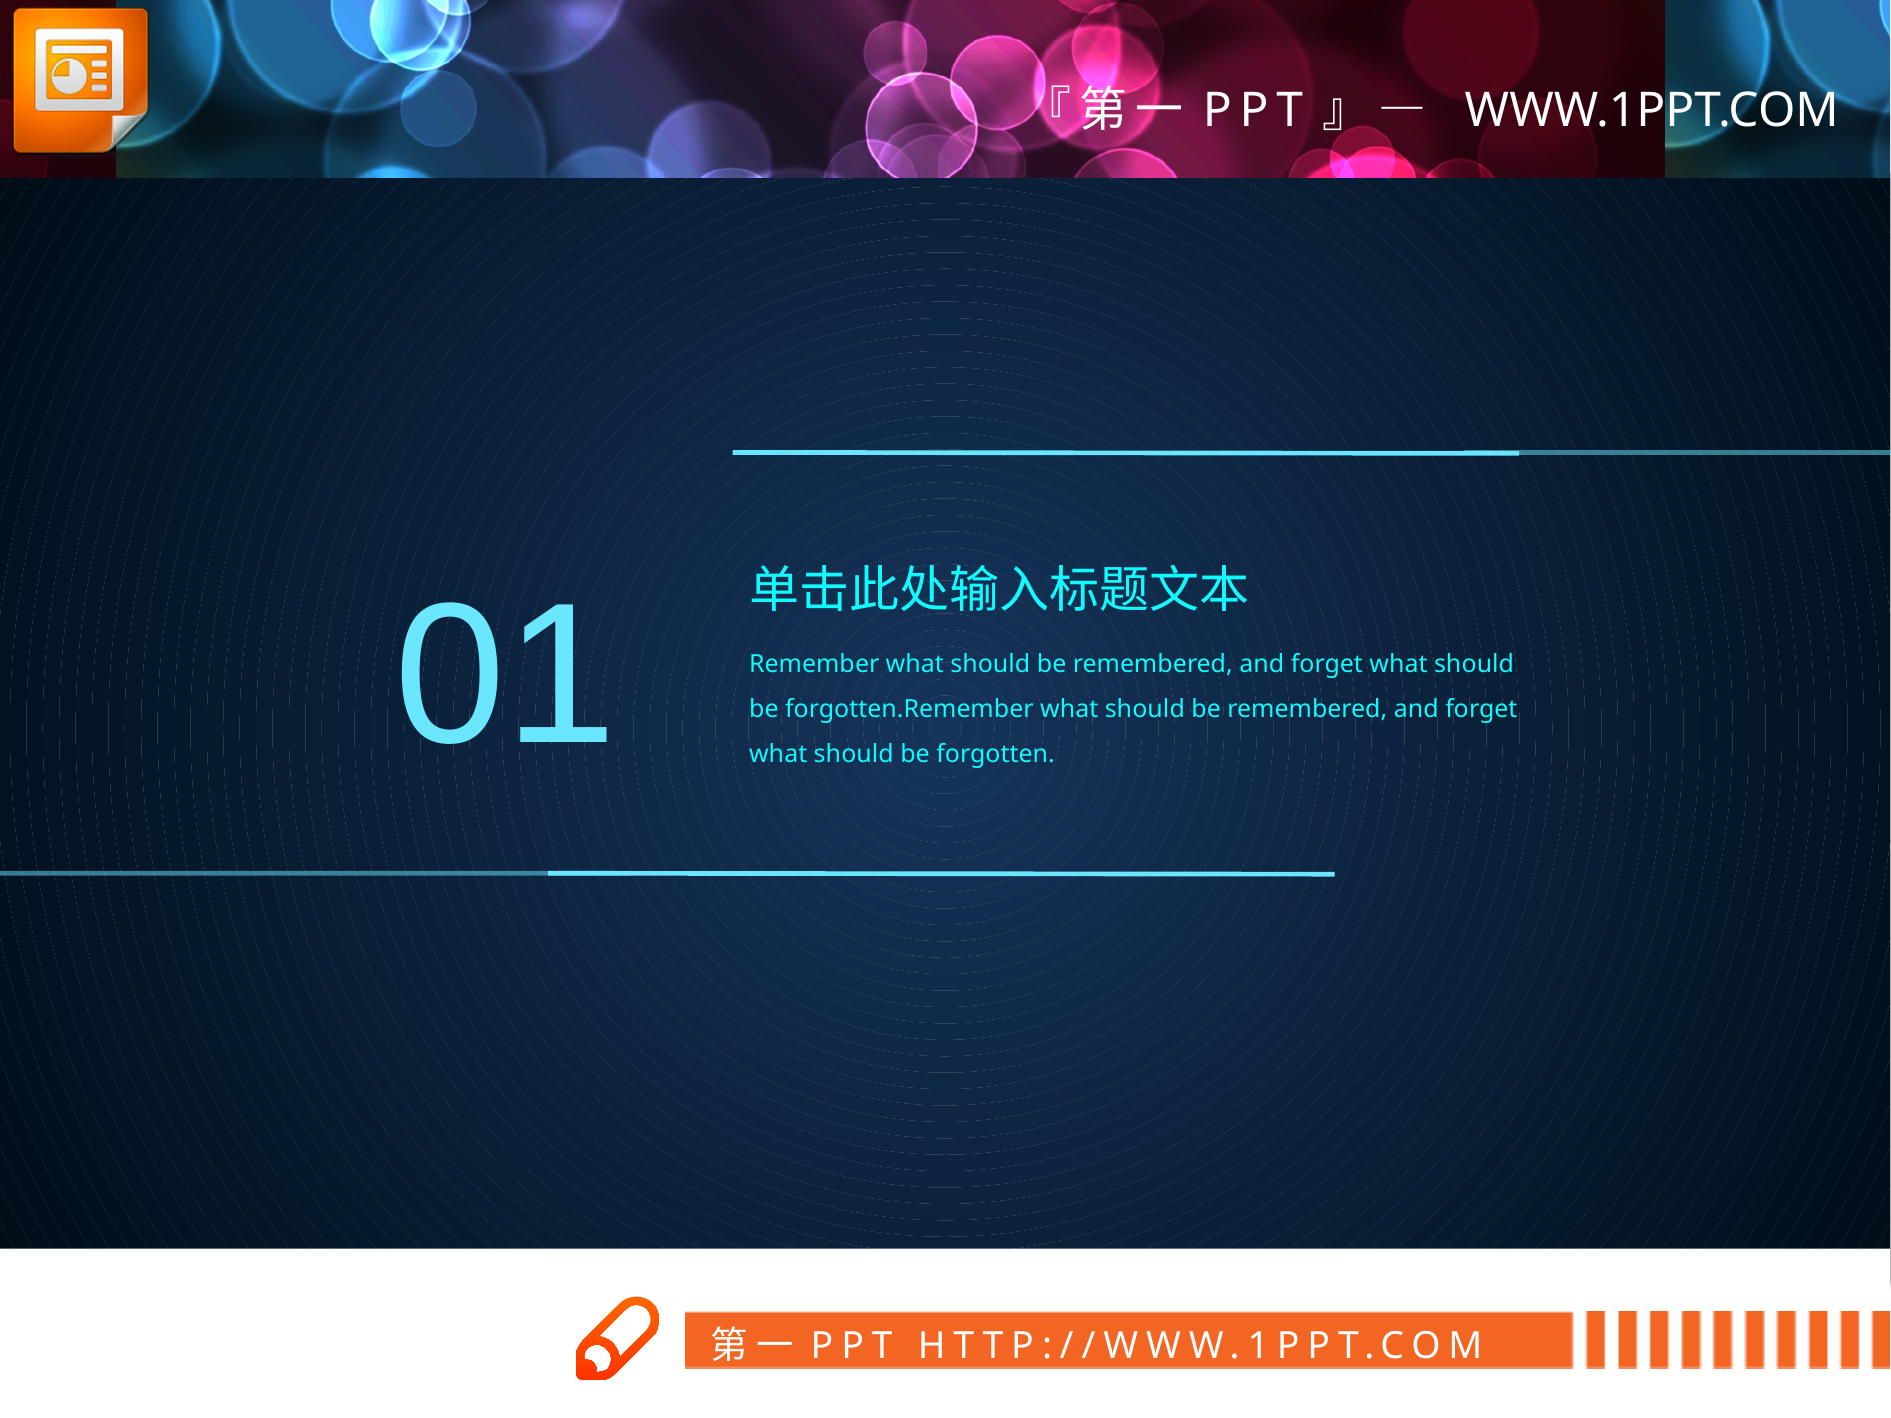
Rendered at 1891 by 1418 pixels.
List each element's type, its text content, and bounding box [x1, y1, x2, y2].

picture [685, 1311, 1891, 1369]
text_box 单击此处输入标题文本 [734, 549, 1348, 625]
text_box 01 [303, 534, 632, 790]
text_box Remember what should be remembered, and forget what should be forgotten.Remember what should be remembered, and forget what should be forgotten. [734, 625, 1555, 775]
picture [0, 0, 1891, 178]
